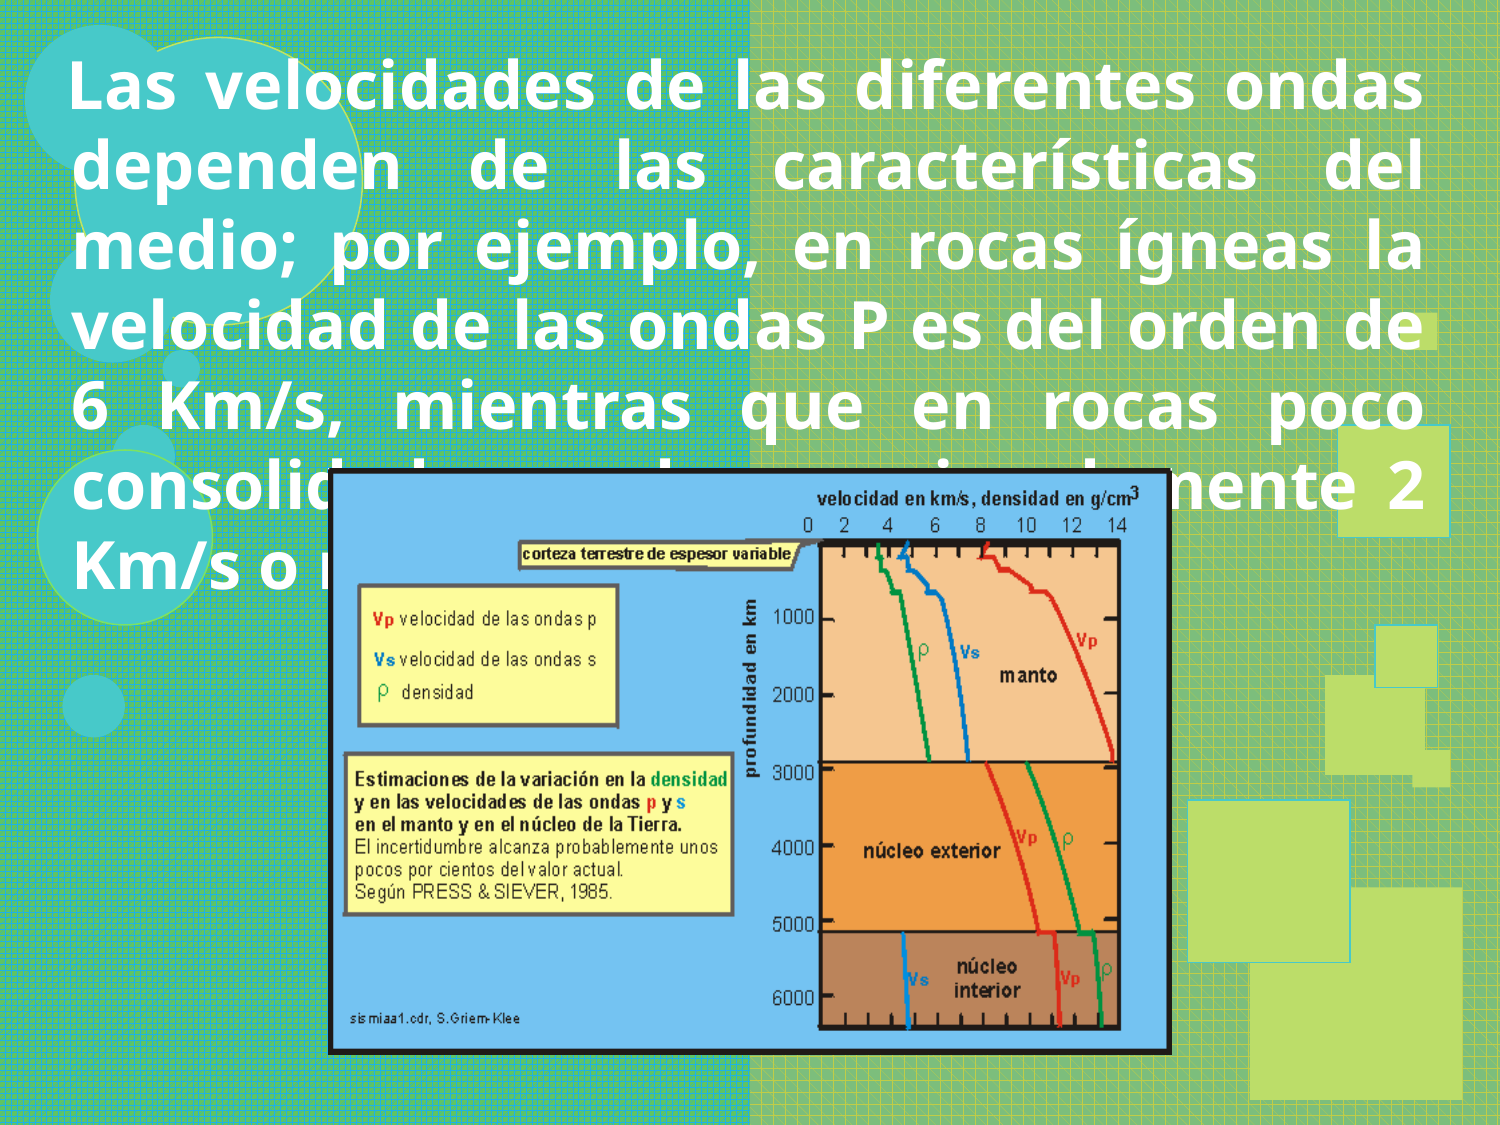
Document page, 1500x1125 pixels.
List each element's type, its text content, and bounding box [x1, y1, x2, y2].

picture [327, 468, 1173, 1055]
list Las velocidades de las diferentes ondas dependen de las características del medio; por ejemplo, en rocas ígneas la velocidad de las ondas P es del orden de 6 Km/s, mientras que en rocas poco consolidadas es de aproximadamente 2 Km/s o menor. [0, 34, 1442, 1067]
